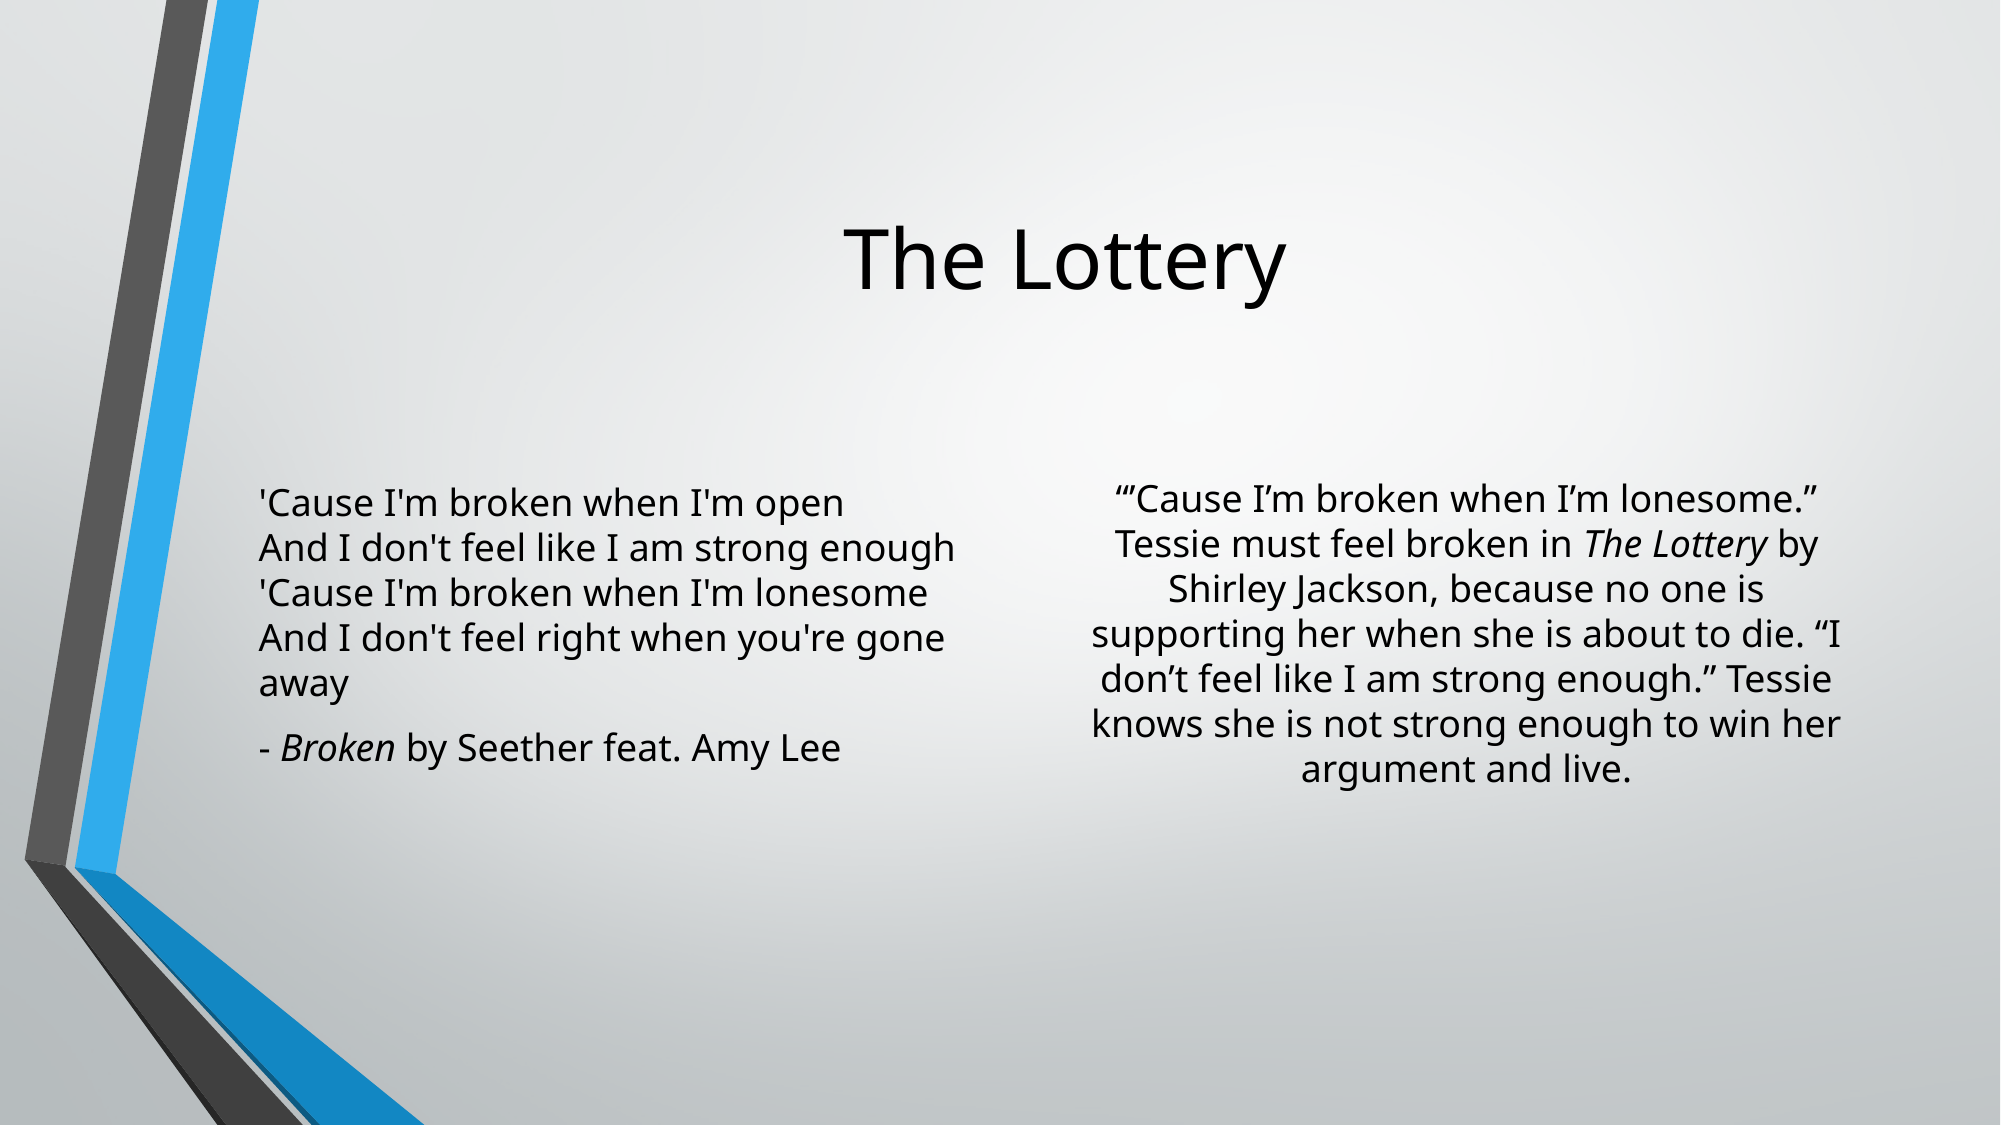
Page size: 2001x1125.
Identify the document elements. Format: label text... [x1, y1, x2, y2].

list “’Cause I’m broken when I’m lonesome.” Tessie must feel broken in The Lottery by Shirley Jackson, because no one is supporting her when she is about to die. “I don’t feel like I am strong enough.” Tessie knows she is not strong enough to win her argument and live. [1065, 376, 1869, 890]
title The Lottery [243, 112, 1887, 400]
list 'Cause I'm broken when I'm open And I don't feel like I am strong enough 'Cause I'm broken when I'm lonesome And I don't feel right when you're gone away - Broken by Seether feat. Amy Lee [243, 399, 1047, 913]
